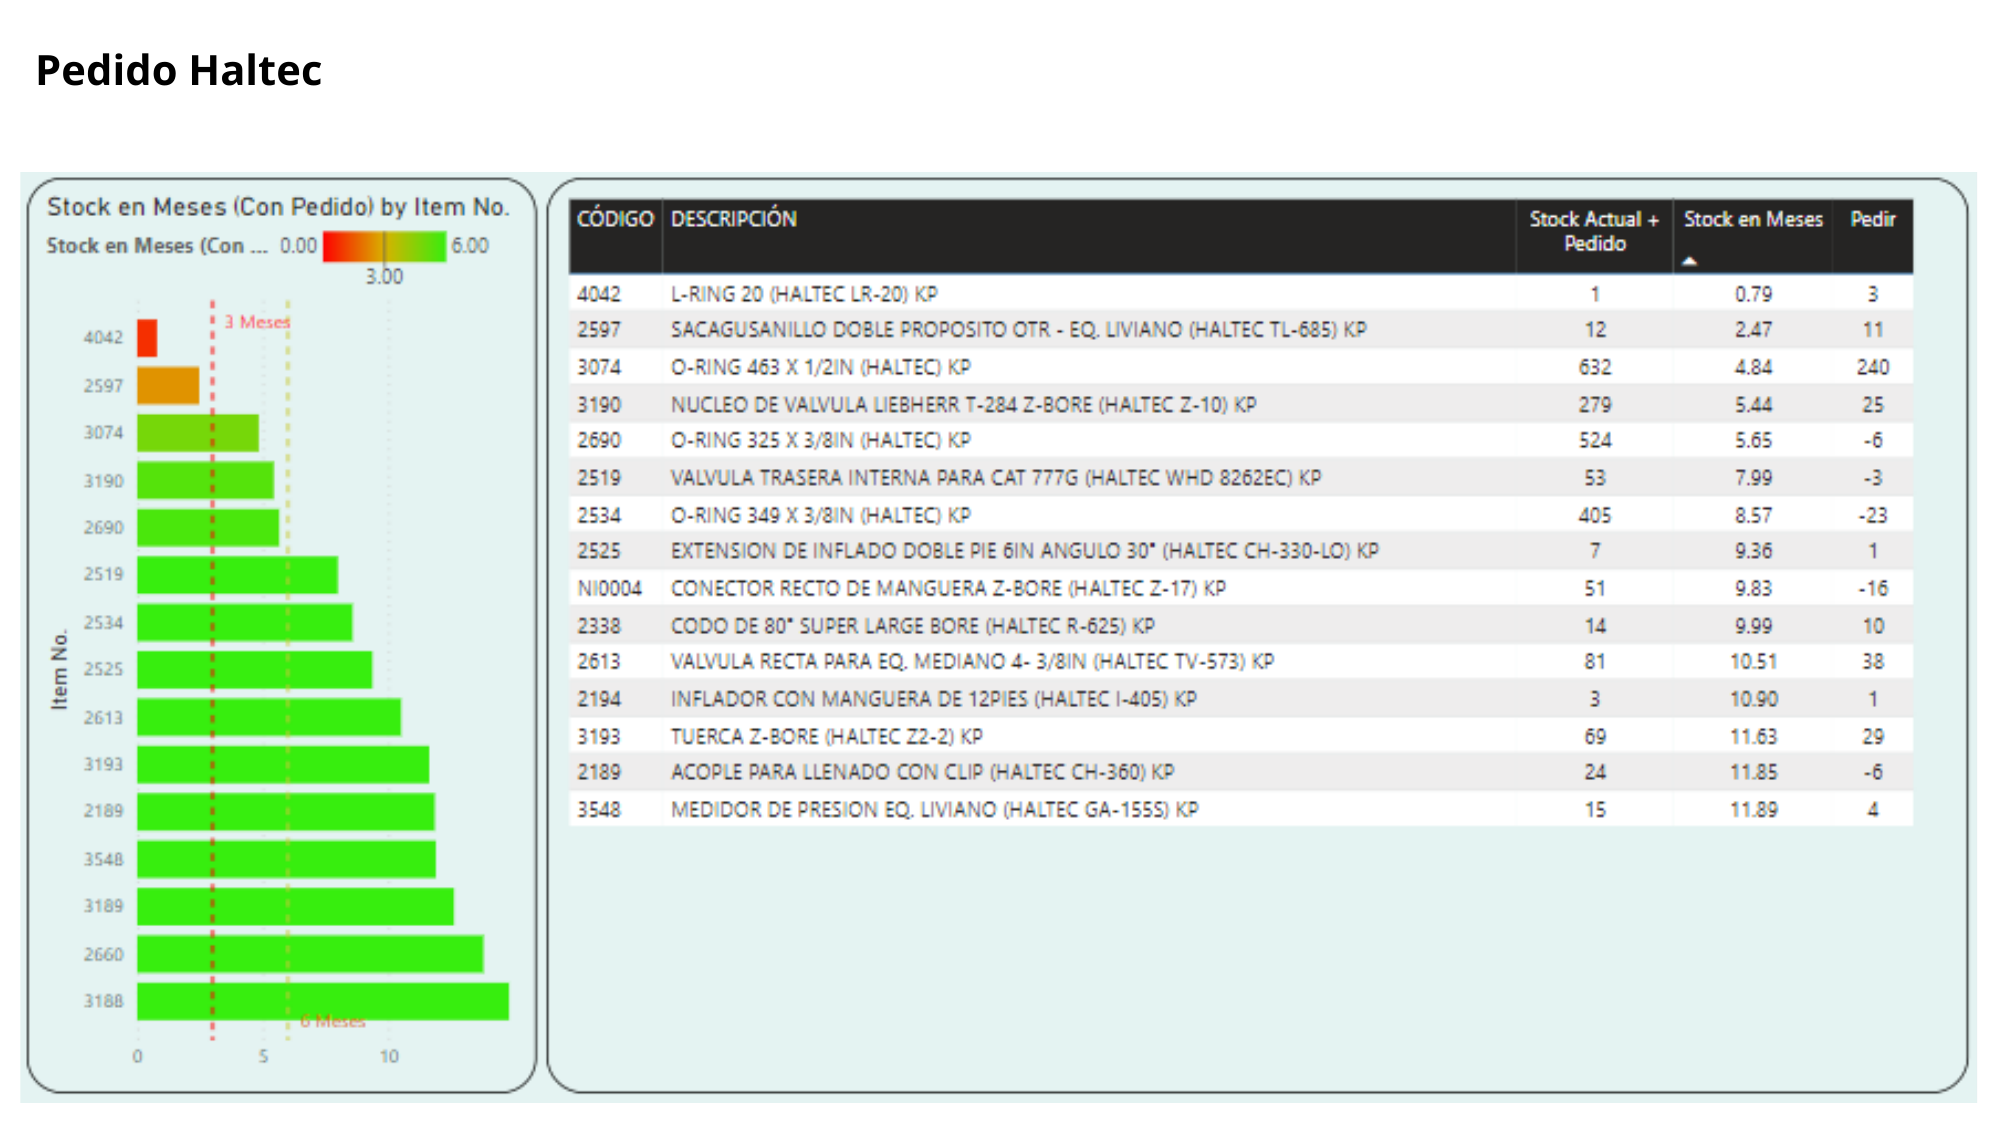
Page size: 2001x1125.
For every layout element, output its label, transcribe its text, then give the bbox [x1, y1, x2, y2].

picture [20, 172, 1978, 1103]
text_box Pedido Haltec [20, 36, 909, 102]
